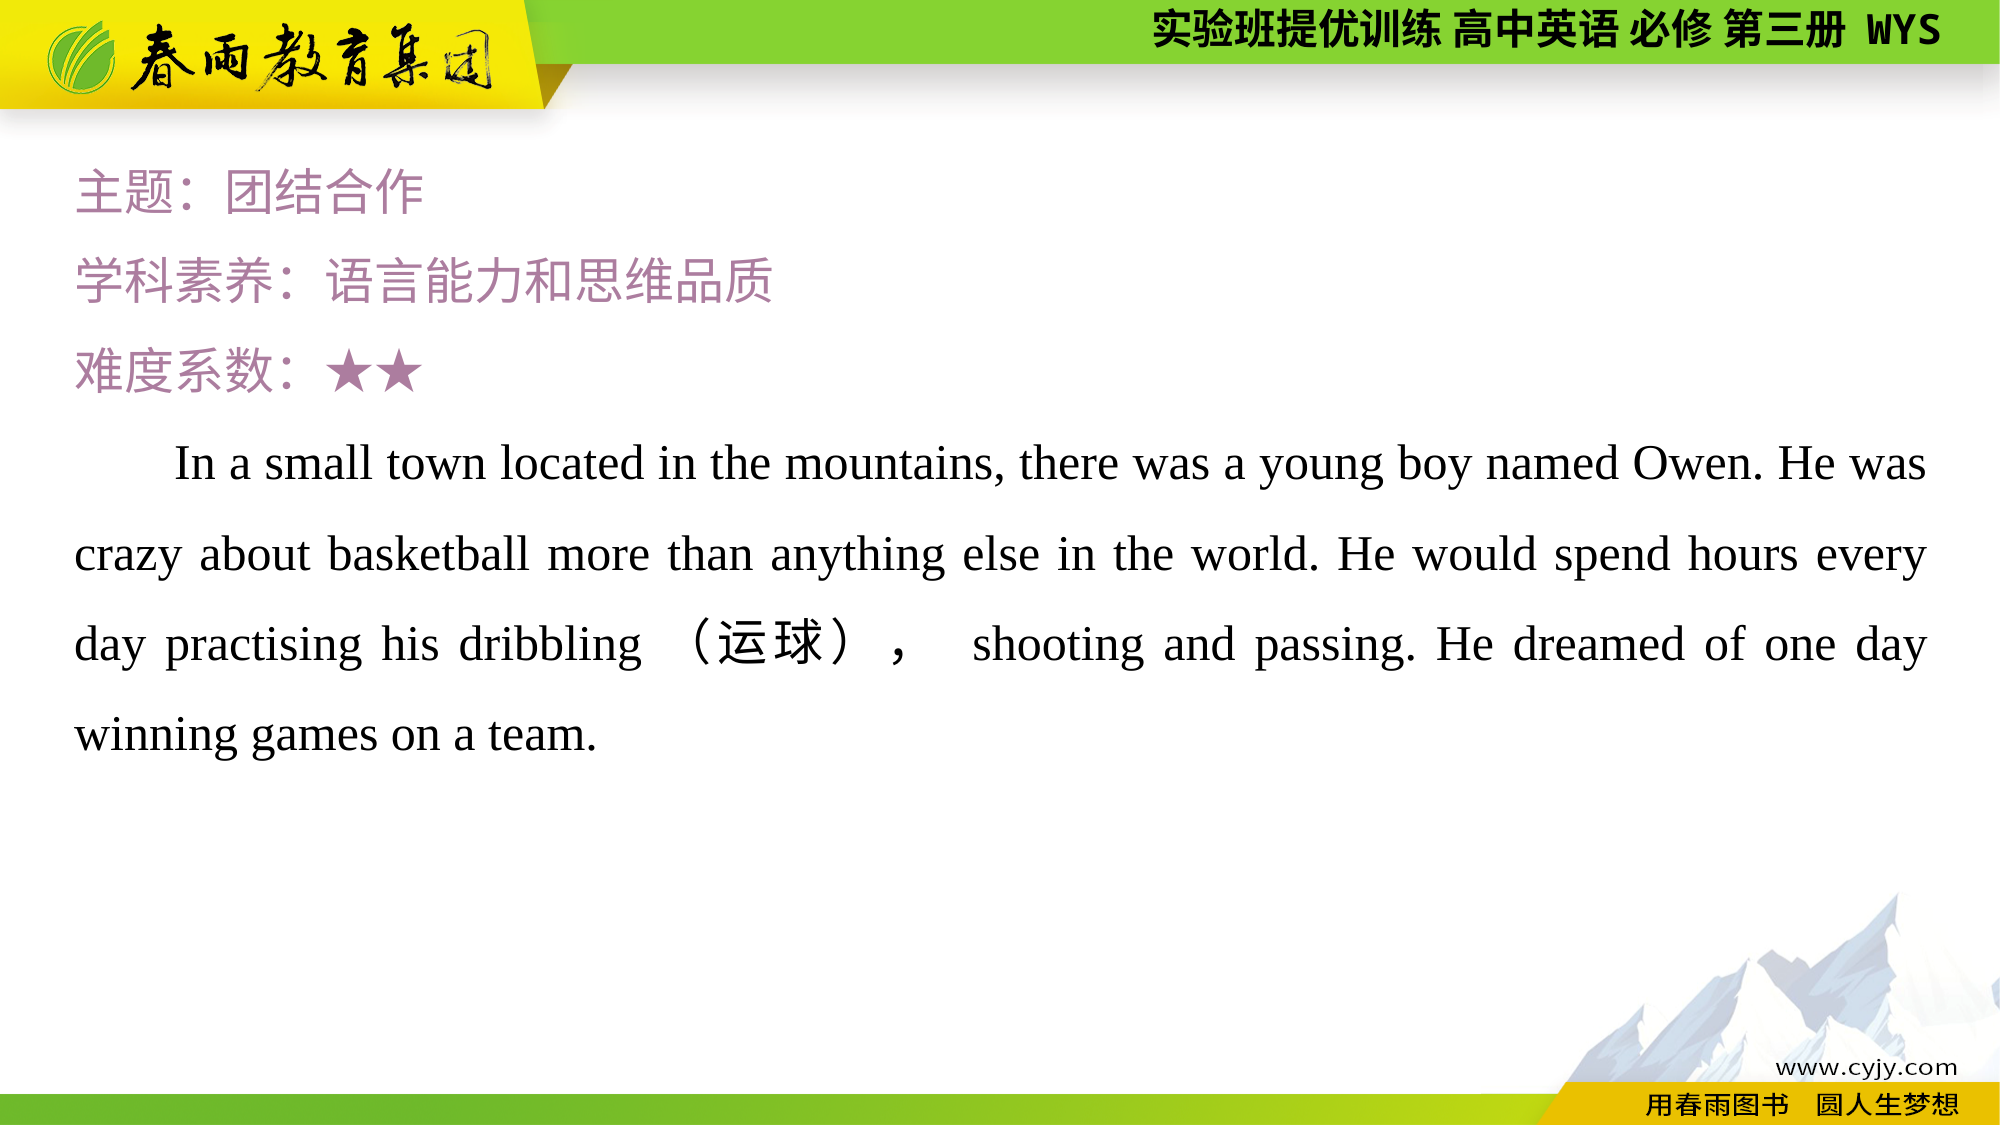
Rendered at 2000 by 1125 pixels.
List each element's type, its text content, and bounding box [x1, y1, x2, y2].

list 主题：团结合作 学科素养：语言能力和思维品质 难度系数：★★ In a small town located in the mountains, there was a young boy named Owen. He was crazy about basketball more than anything else in the world. He would spend hours every day practising his dribbling（运球）， shooting and passing. He dreamed of one day winning games on a team. [59, 122, 1944, 763]
picture [0, 0, 2000, 1125]
